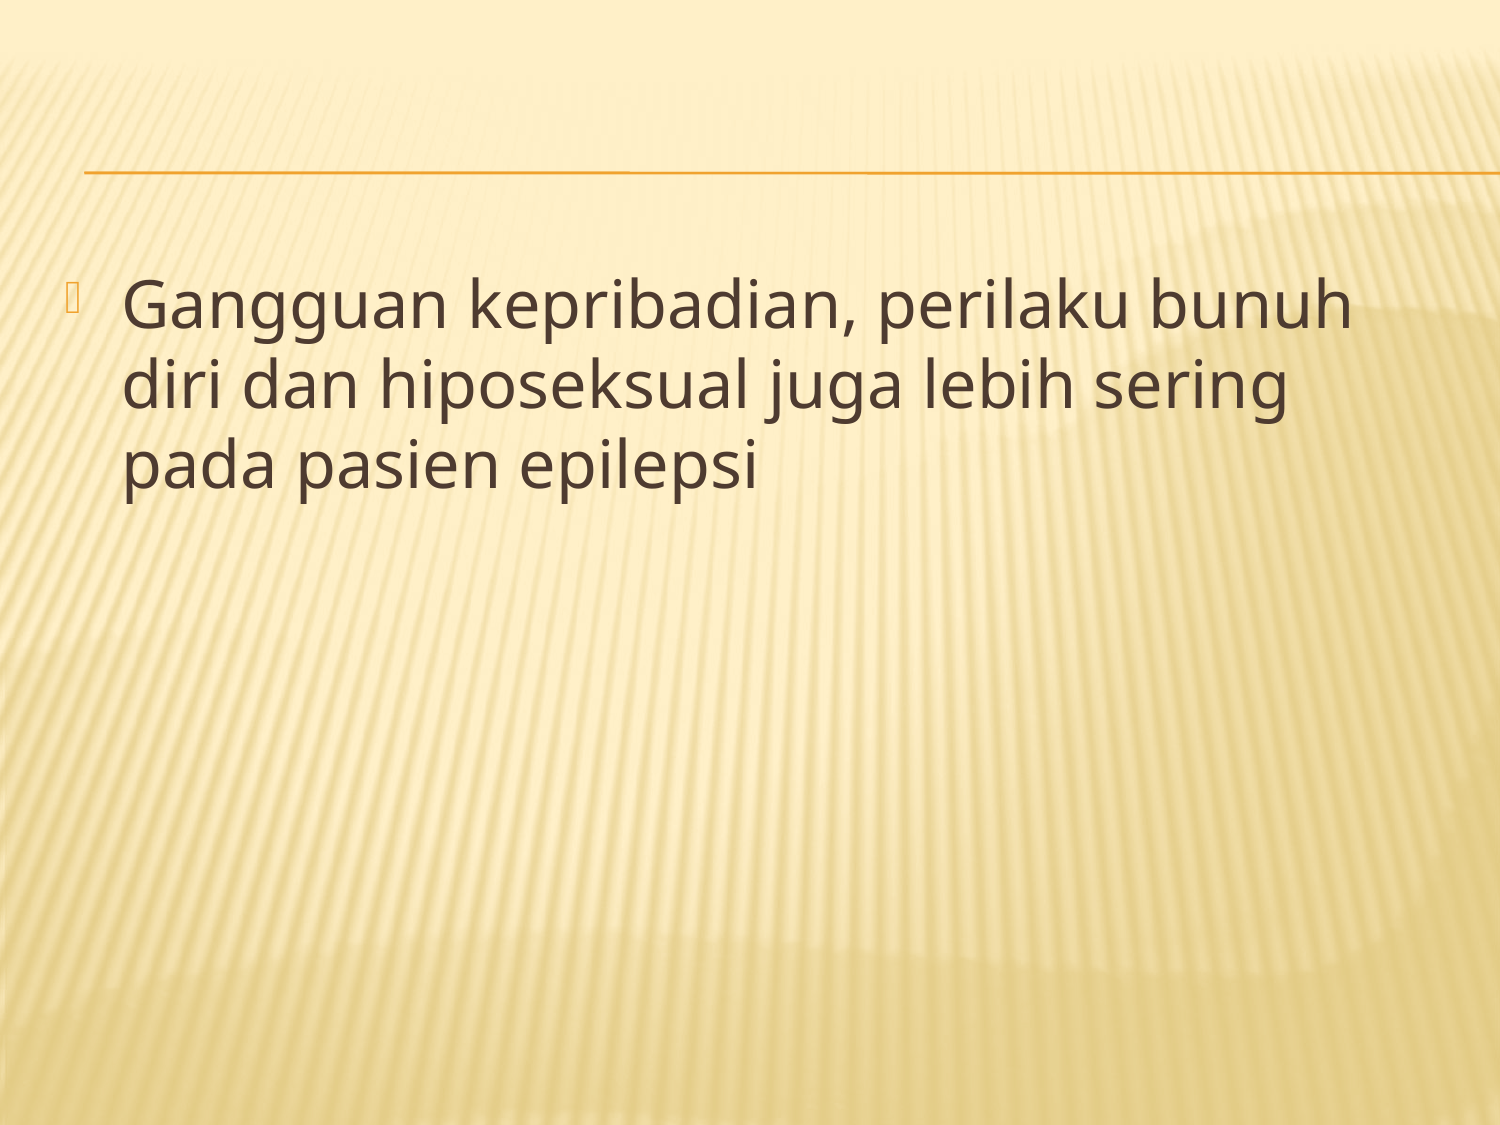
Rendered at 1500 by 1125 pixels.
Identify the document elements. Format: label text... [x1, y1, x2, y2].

list Gangguan kepribadian, perilaku bunuh diri dan hiposeksual juga lebih sering pada pasien epilepsi [50, 254, 1475, 998]
